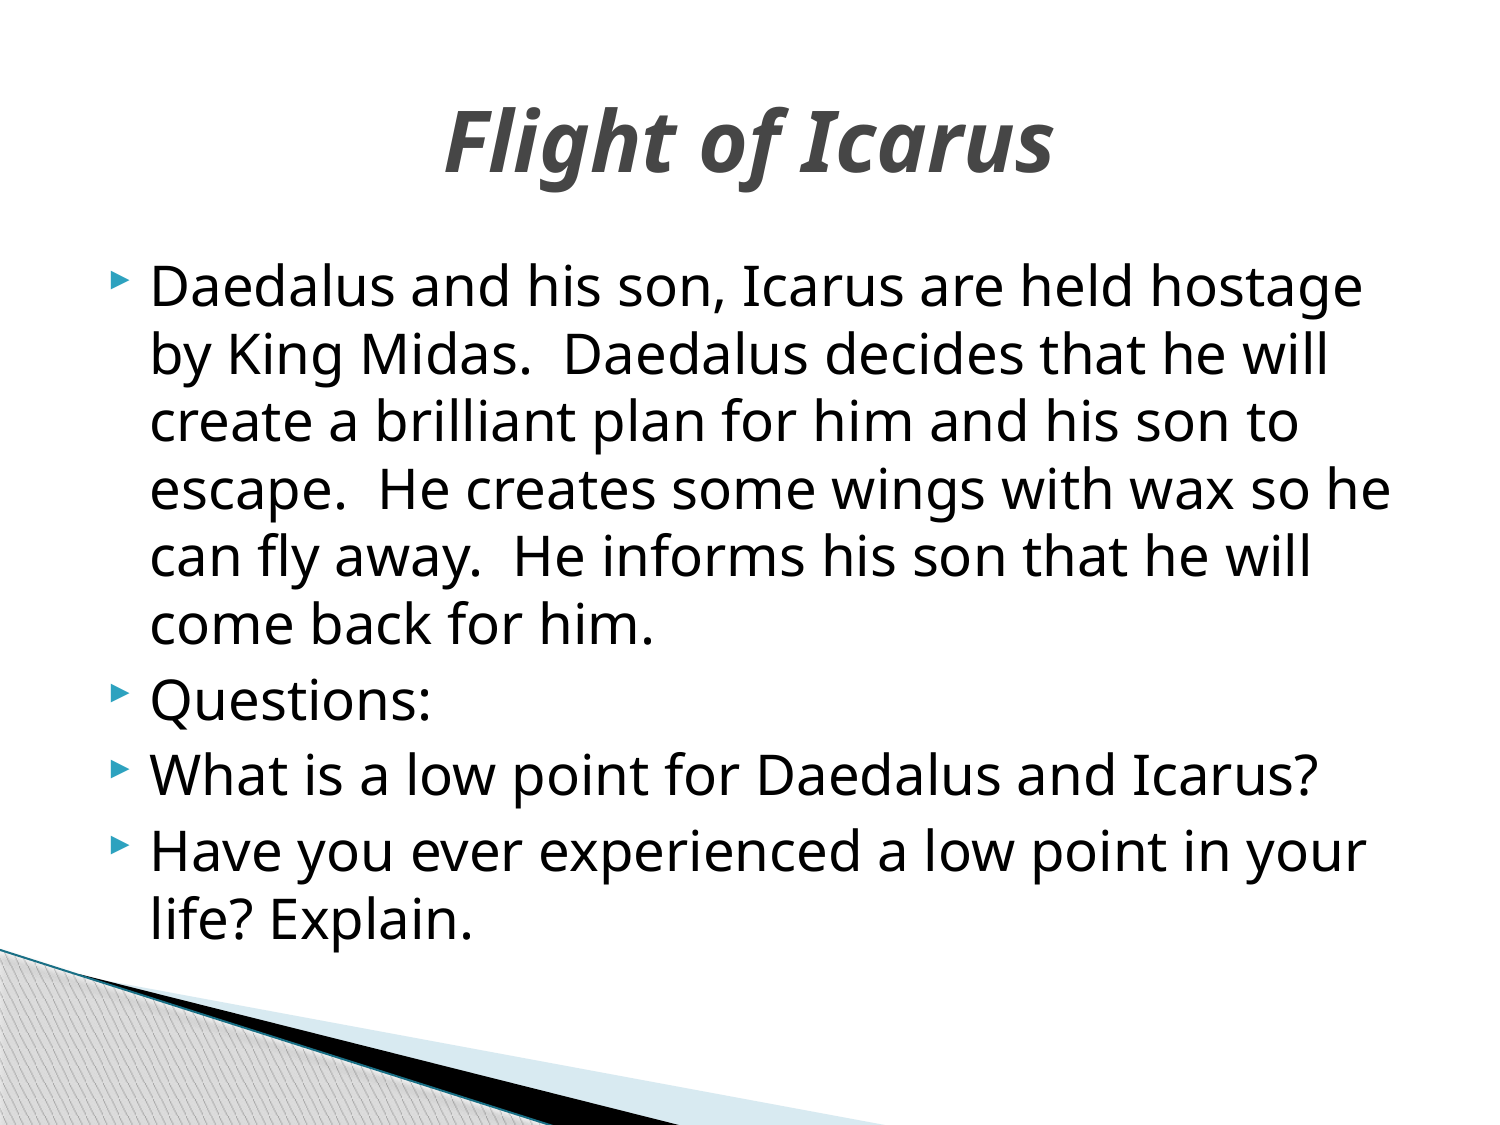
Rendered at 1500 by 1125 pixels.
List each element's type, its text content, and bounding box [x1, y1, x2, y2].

title Flight of Icarus [75, 45, 1425, 233]
list Daedalus and his son, Icarus are held hostage by King Midas. Daedalus decides that he will create a brilliant plan for him and his son to escape. He creates some wings with wax so he can fly away. He informs his son that he will come back for him. Questions: What is a low point for Daedalus and Icarus? Have you ever experienced a low point in your life? Explain. [75, 243, 1425, 986]
